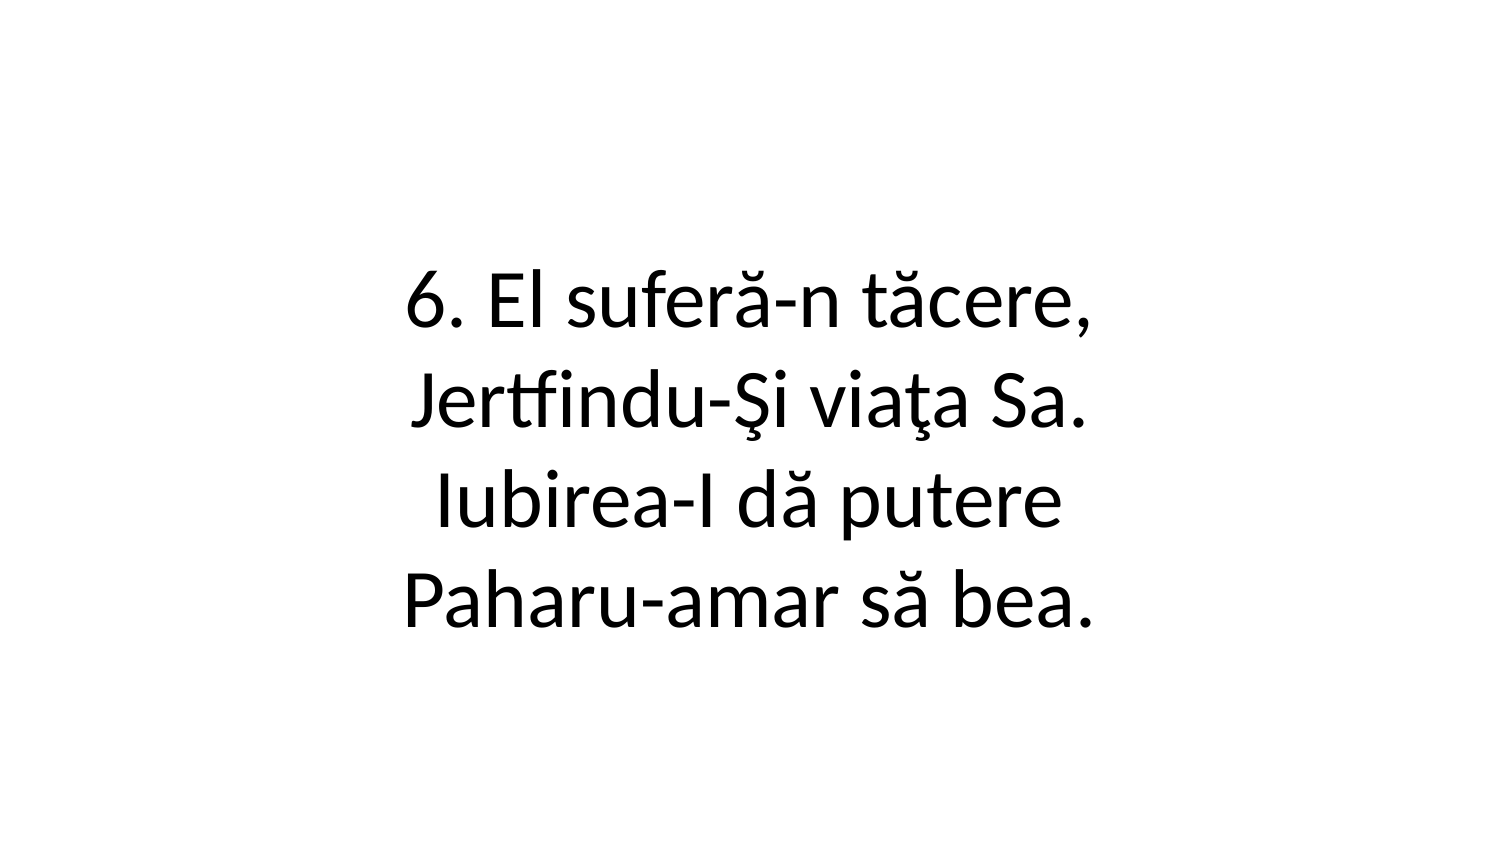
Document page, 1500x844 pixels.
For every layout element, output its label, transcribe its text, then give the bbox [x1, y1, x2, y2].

text_box 6. El suferă-n tăcere, Jertfindu-Şi viaţa Sa. Iubirea-I dă putere Paharu-amar să bea. [387, 192, 1113, 652]
